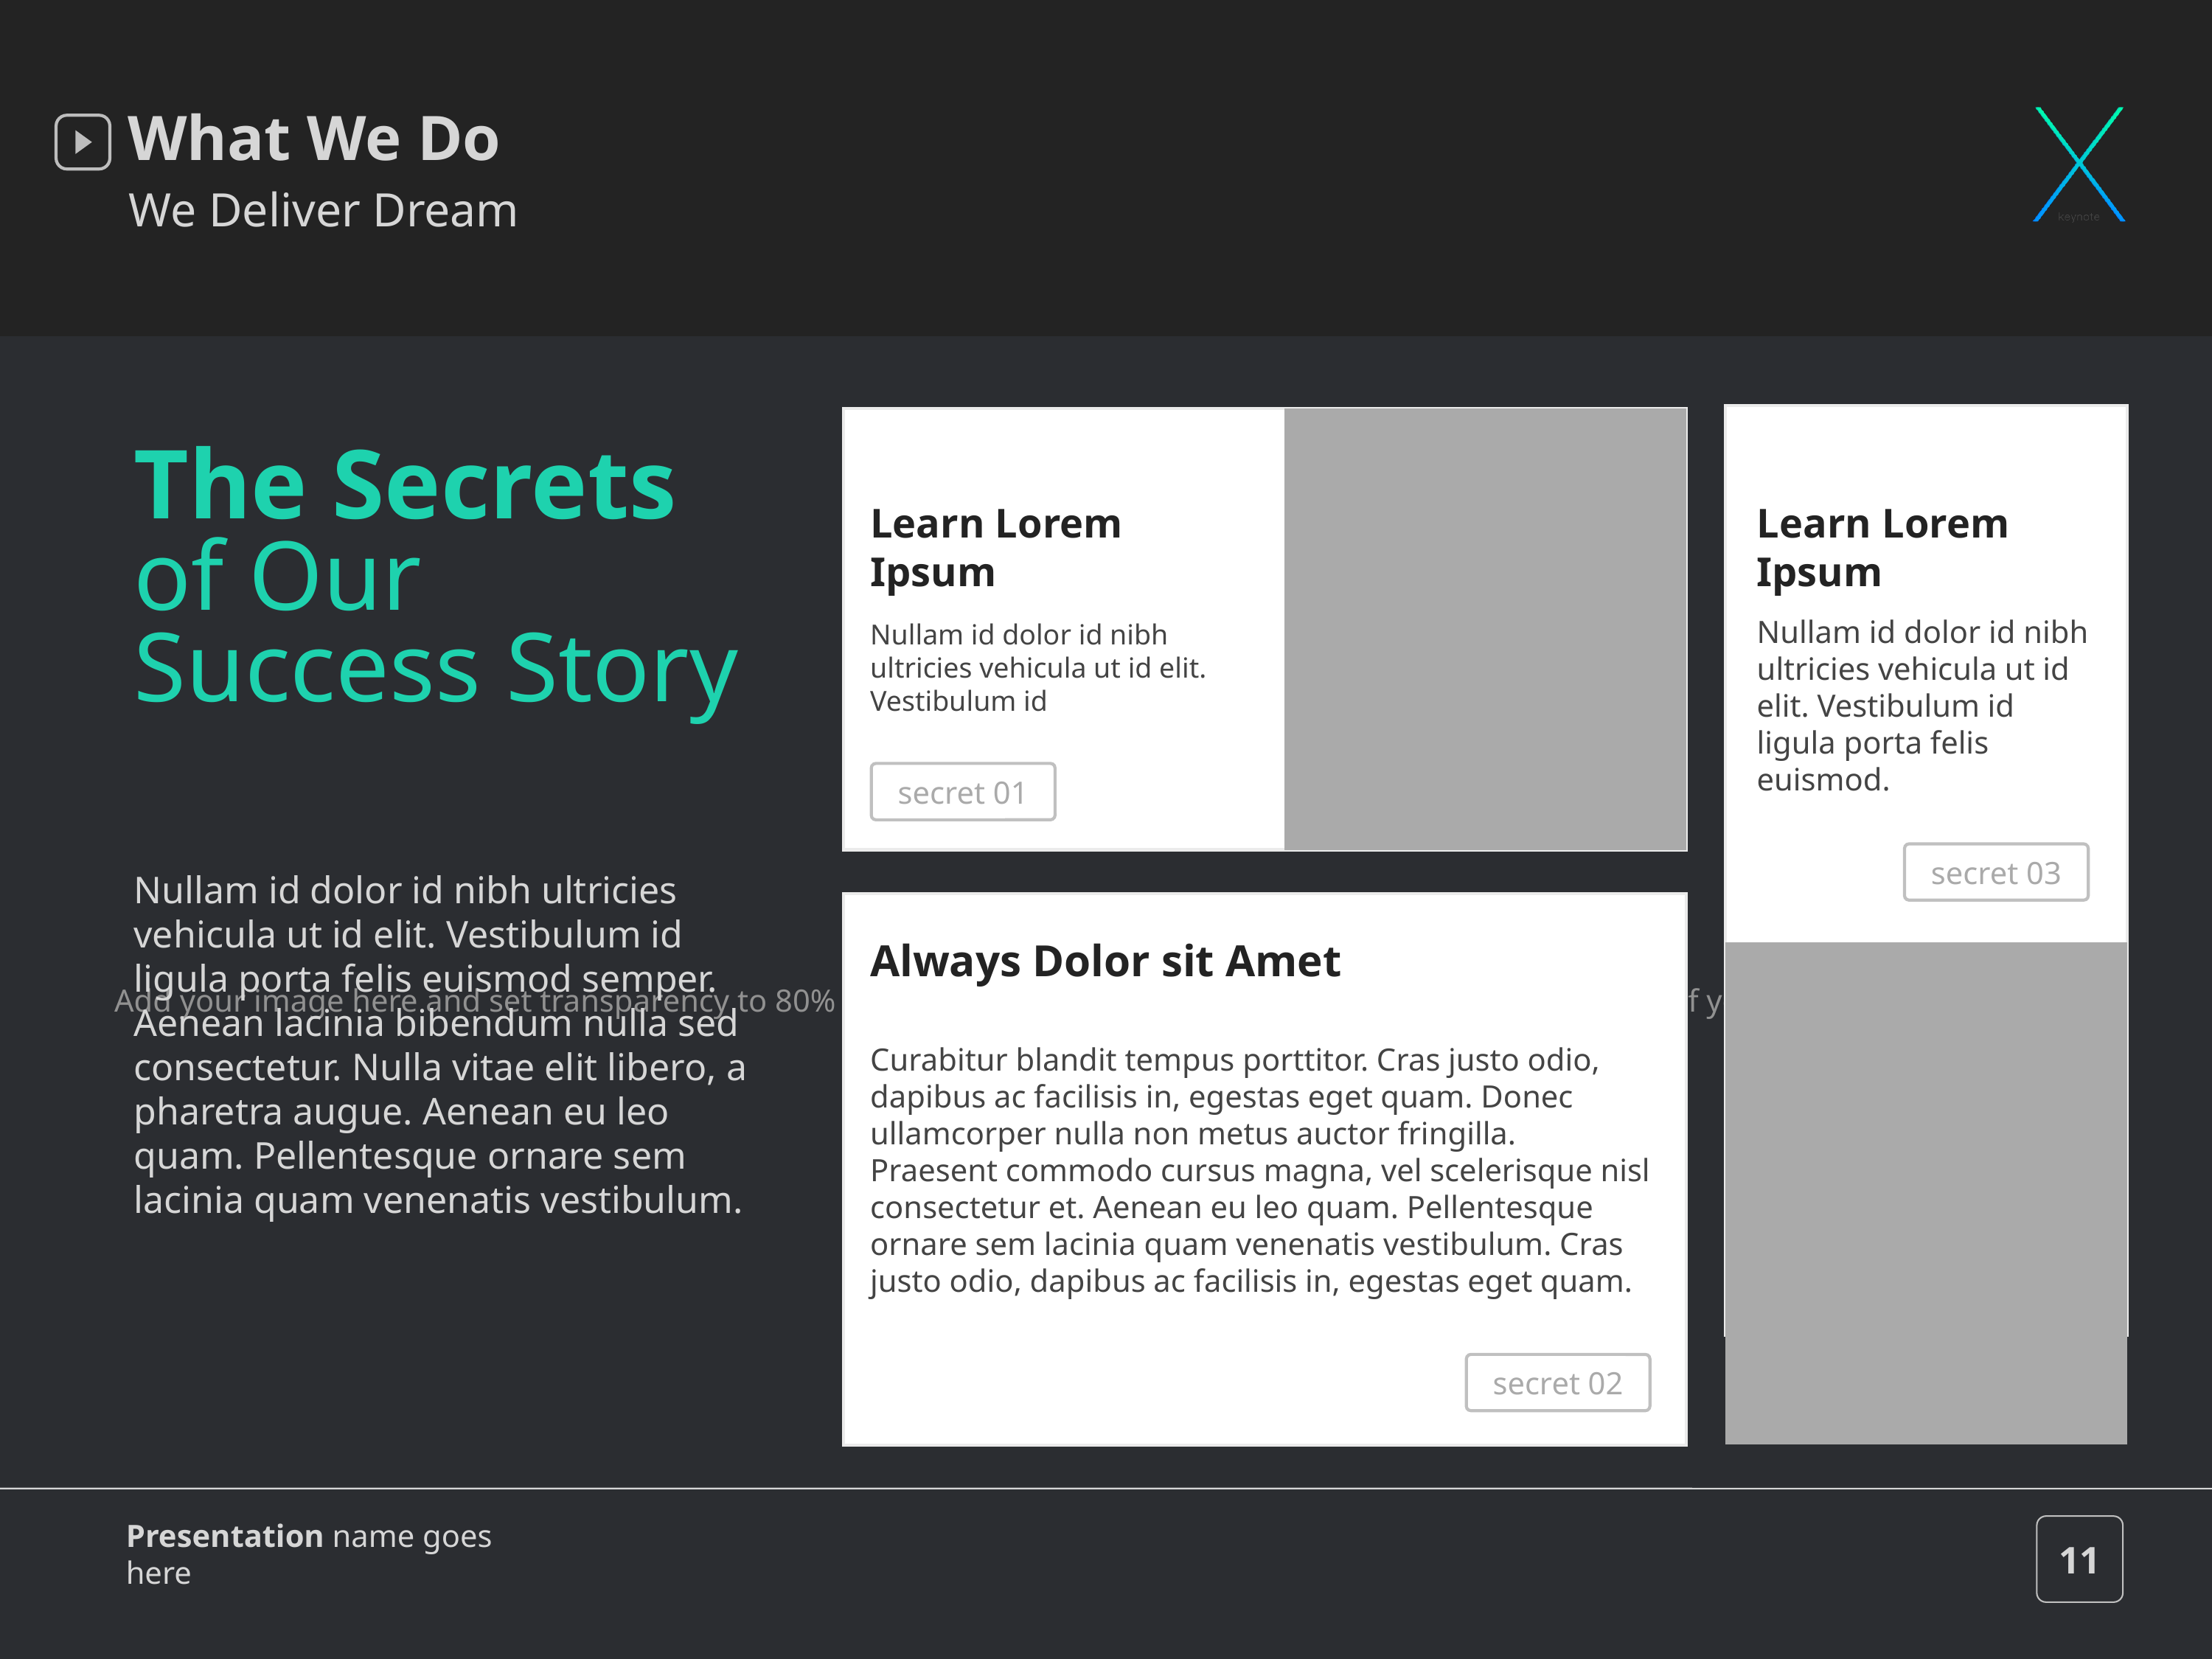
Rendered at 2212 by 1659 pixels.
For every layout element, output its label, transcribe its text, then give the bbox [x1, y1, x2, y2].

text_box Learn Lorem Ipsum [1756, 484, 2129, 608]
text_box [843, 408, 1284, 850]
text_box [1725, 406, 2128, 942]
text_box secret 03 [1904, 844, 2089, 900]
text_box 11 [2051, 1527, 2108, 1591]
text_box secret 02 [1466, 1354, 1650, 1411]
text_box We Deliver Dream [122, 170, 1779, 246]
text_box The Secrets of Our Success Story [127, 408, 768, 757]
text_box Nullam id dolor id nibh ultricies vehicula ut id elit. Vestibulum id ligula porta felis euismod. [1756, 608, 2101, 804]
text_box Learn Lorem Ipsum [870, 484, 1242, 608]
text_box Nullam id dolor id nibh ultricies vehicula ut id elit. Vestibulum id [870, 608, 1242, 728]
text_box [1284, 408, 1686, 850]
text_box [843, 894, 1687, 1446]
picture [2032, 107, 2126, 223]
text_box What We Do [122, 87, 1935, 185]
text_box Curabitur blandit tempus porttitor. Cras justo odio, dapibus ac facilisis in, egestas eget quam. Donec ullamcorper nulla non metus auctor fringilla. Praesent commodo cursus magna, vel scelerisque nisl consectetur et. Aenean eu leo quam. Pellentesque ornare sem lacinia quam venenatis vestibulum. Cras justo odio, dapibus ac facilisis in, egestas eget quam. [870, 1016, 1652, 1323]
text_box Always Dolor sit Amet [870, 915, 1652, 1004]
text_box secret 01 [871, 763, 1055, 820]
text_box [1725, 942, 2128, 1444]
text_box Nullam id dolor id nibh ultricies vehicula ut id elit. Vestibulum id ligula porta felis euismod semper. Aenean lacinia bibendum nulla sed consectetur. Nulla vitae elit libero, a pharetra augue. Aenean eu leo quam. Pellentesque ornare sem lacinia quam venenatis vestibulum. [128, 835, 770, 1253]
